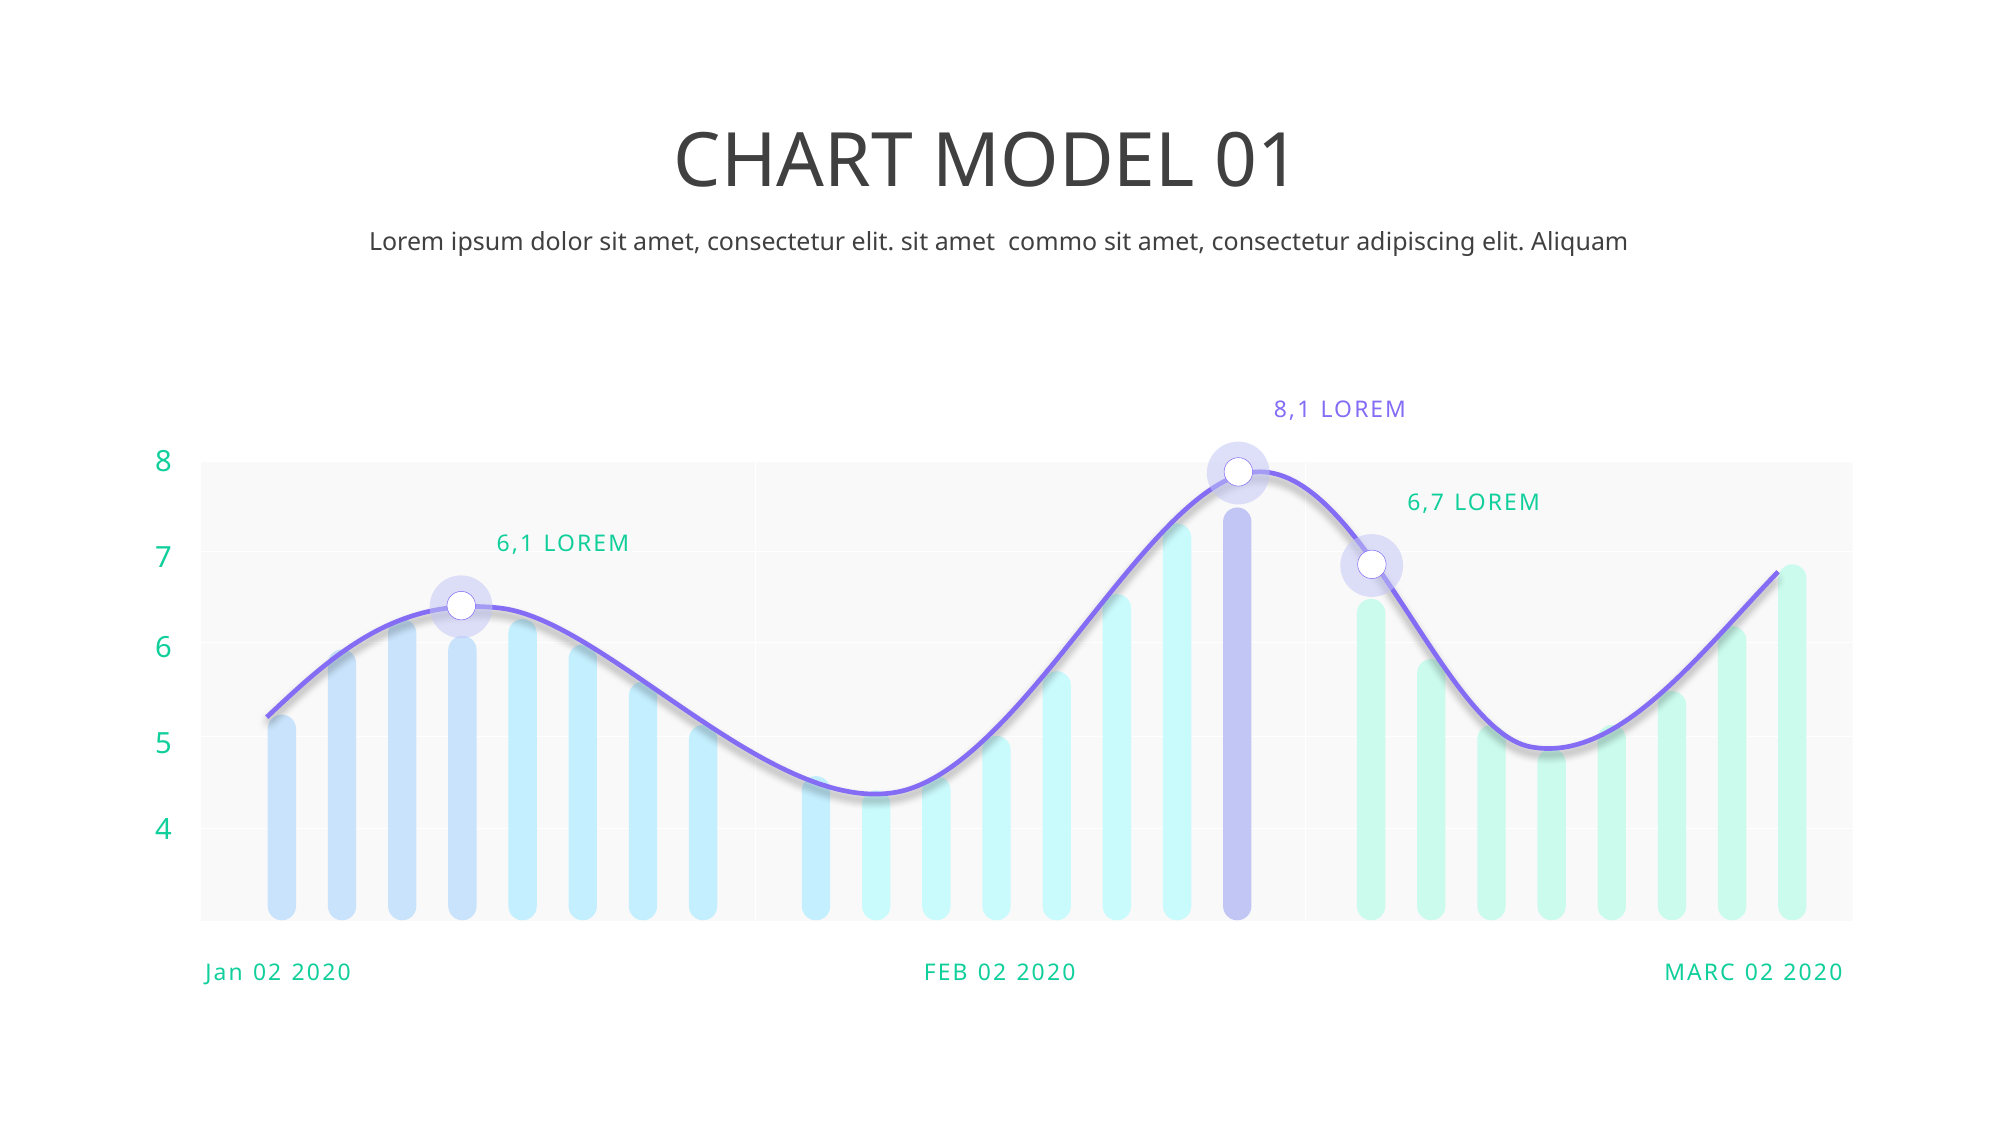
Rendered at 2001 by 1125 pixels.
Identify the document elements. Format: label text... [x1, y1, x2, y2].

text_box 6 [101, 617, 177, 668]
text_box FEB 02 2020 [854, 947, 1146, 989]
text_box CHART MODEL 01 [506, 66, 1469, 202]
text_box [1206, 441, 1270, 505]
text_box 5 [101, 712, 177, 764]
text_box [429, 575, 493, 639]
text_box 7 [101, 526, 177, 578]
text_box Jan 02 2020 [201, 947, 493, 989]
text_box 4 [101, 799, 177, 850]
text_box 8 [101, 431, 177, 482]
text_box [200, 367, 1855, 920]
text_box MARC 02 2020 [1555, 947, 1848, 989]
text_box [267, 507, 1807, 921]
text_box Lorem ipsum dolor sit amet, consectetur elit. sit amet commo sit amet, consectetur adipiscing elit. Aliquam [341, 202, 1659, 263]
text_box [1340, 534, 1404, 597]
